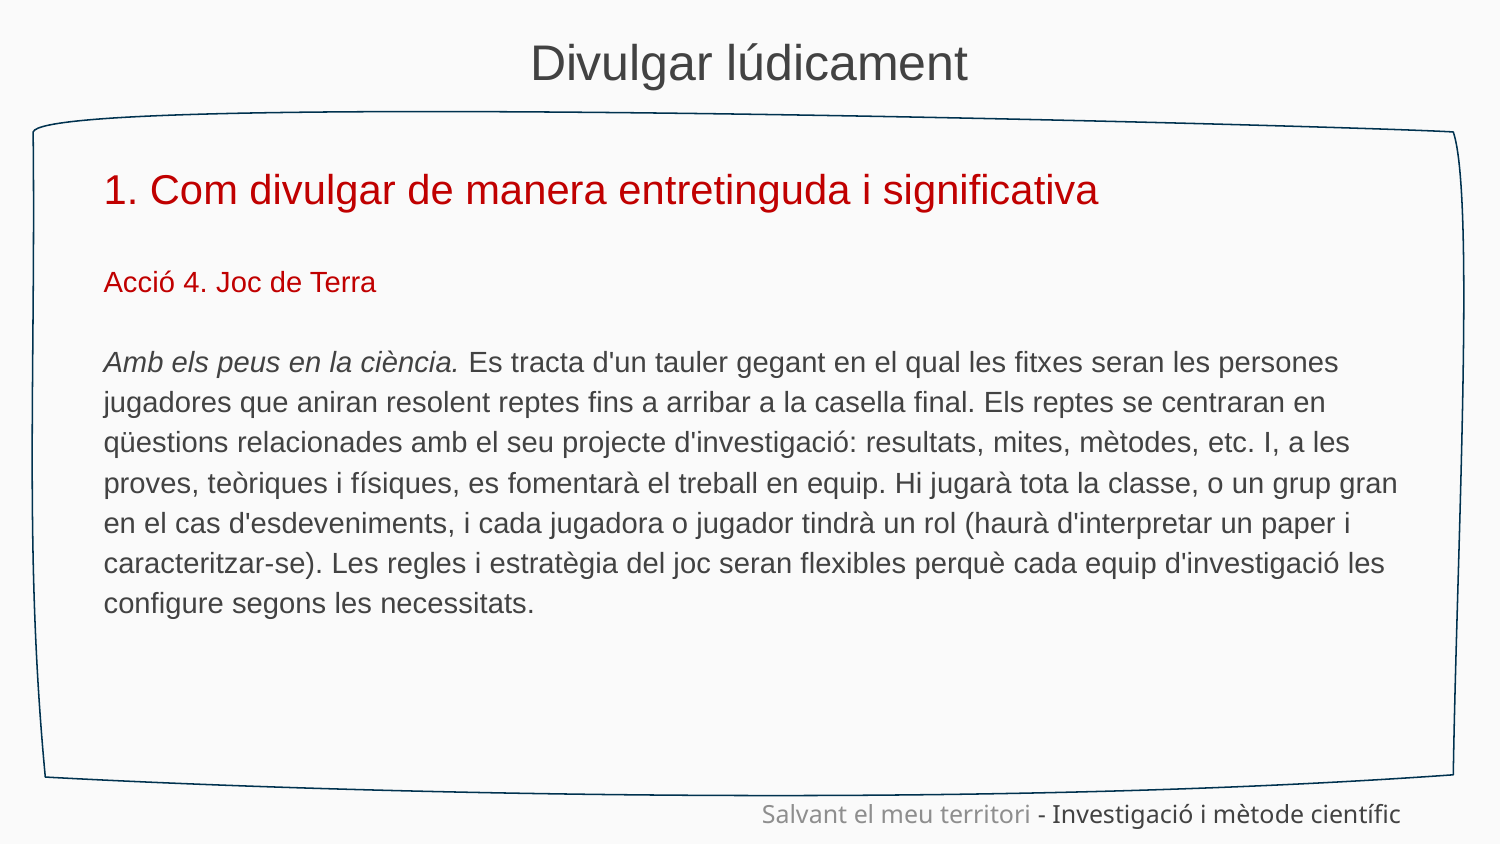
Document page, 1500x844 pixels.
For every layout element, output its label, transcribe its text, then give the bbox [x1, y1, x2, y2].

title Divulgar lúdicament [0, 20, 1499, 106]
text_box Salvant el meu territori - Investigació i mètode científic [88, 790, 1417, 844]
text_box [32, 111, 1464, 790]
text_box 1. Com divulgar de manera entretinguda i significativa [88, 147, 1417, 234]
text_box Acció 4. Joc de Terra Amb els peus en la ciència. Es tracta d'un tauler gegant en el qual les fitxes seran les persones jugadores que aniran resolent reptes fins a arribar a la casella final. Els reptes se centraran en qüestions relacionades amb el seu projecte d'investigació: resultats, mites, mètodes, etc. I, a les proves, teòriques i físiques, es fomentarà el treball en equip. Hi jugarà tota la classe, o un grup gran en el cas d'esdeveniments, i cada jugadora o jugador tindrà un rol (haurà d'interpretar un paper i caracteritzar-se). Les regles i estratègia del joc seran flexibles perquè cada equip d'investigació les configure segons les necessitats. [88, 242, 1417, 747]
